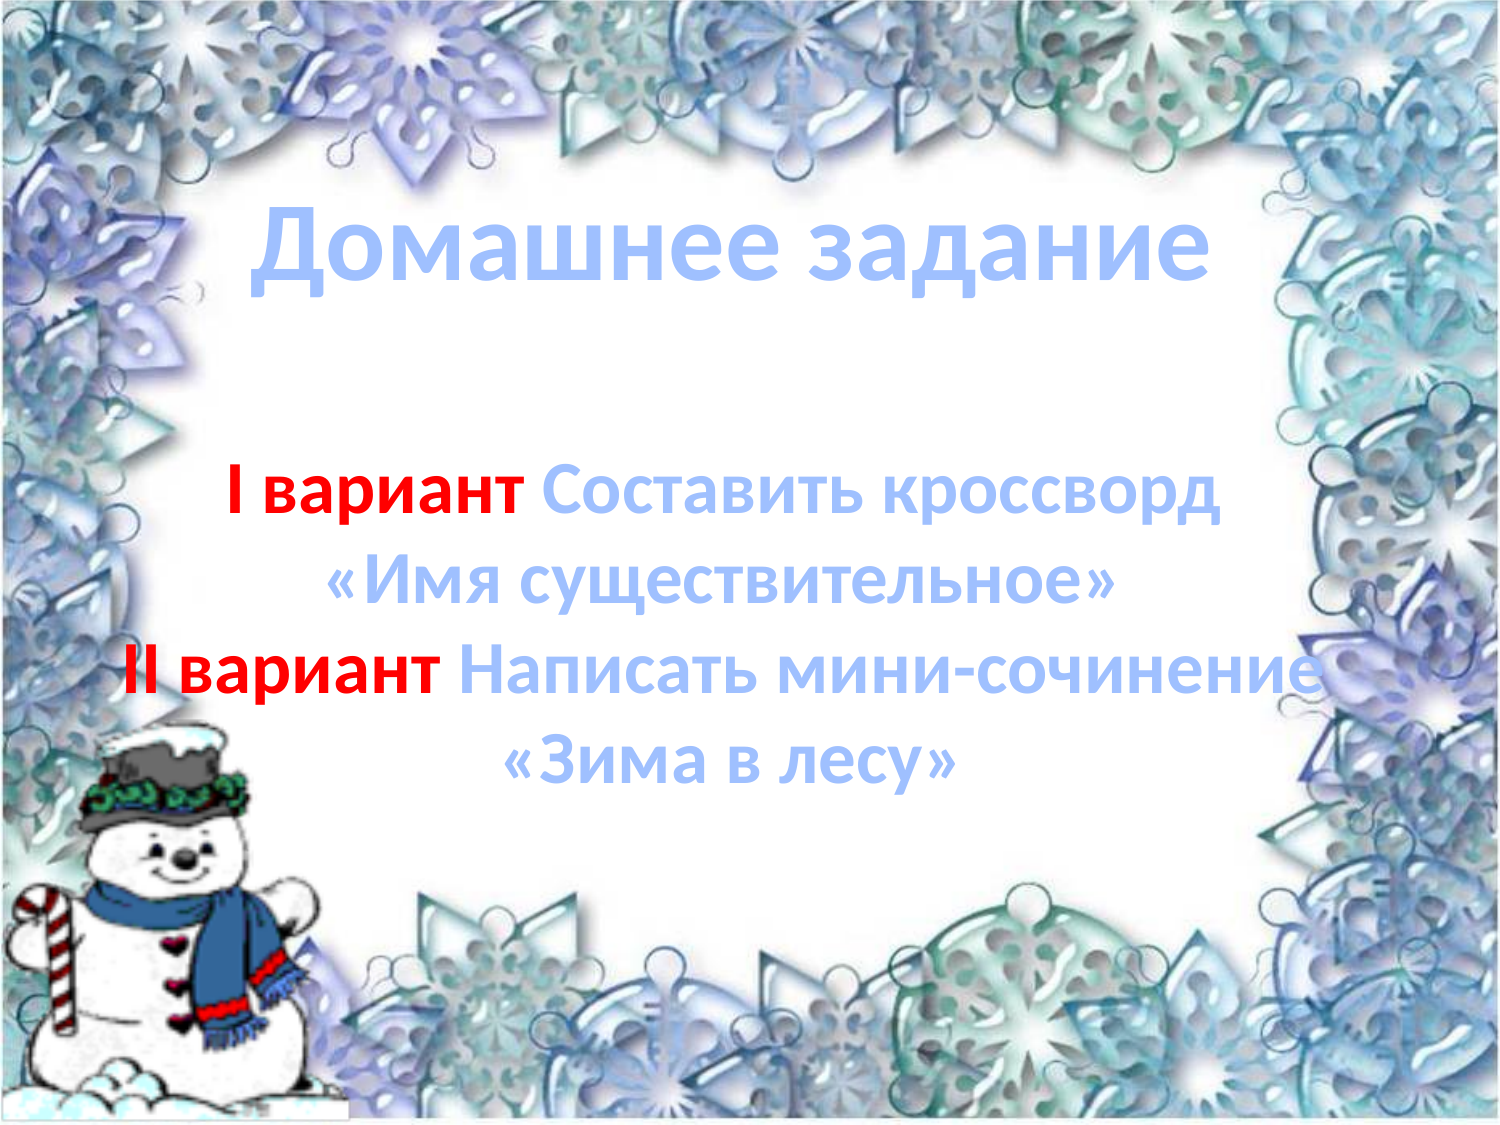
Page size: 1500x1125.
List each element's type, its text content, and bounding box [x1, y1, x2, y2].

text_box Домашнее задание I вариант Составить кроссворд «Имя существительное» II вариант Написать мини-сочинение «Зима в лесу» [105, 160, 1358, 941]
picture [0, 0, 1500, 1125]
